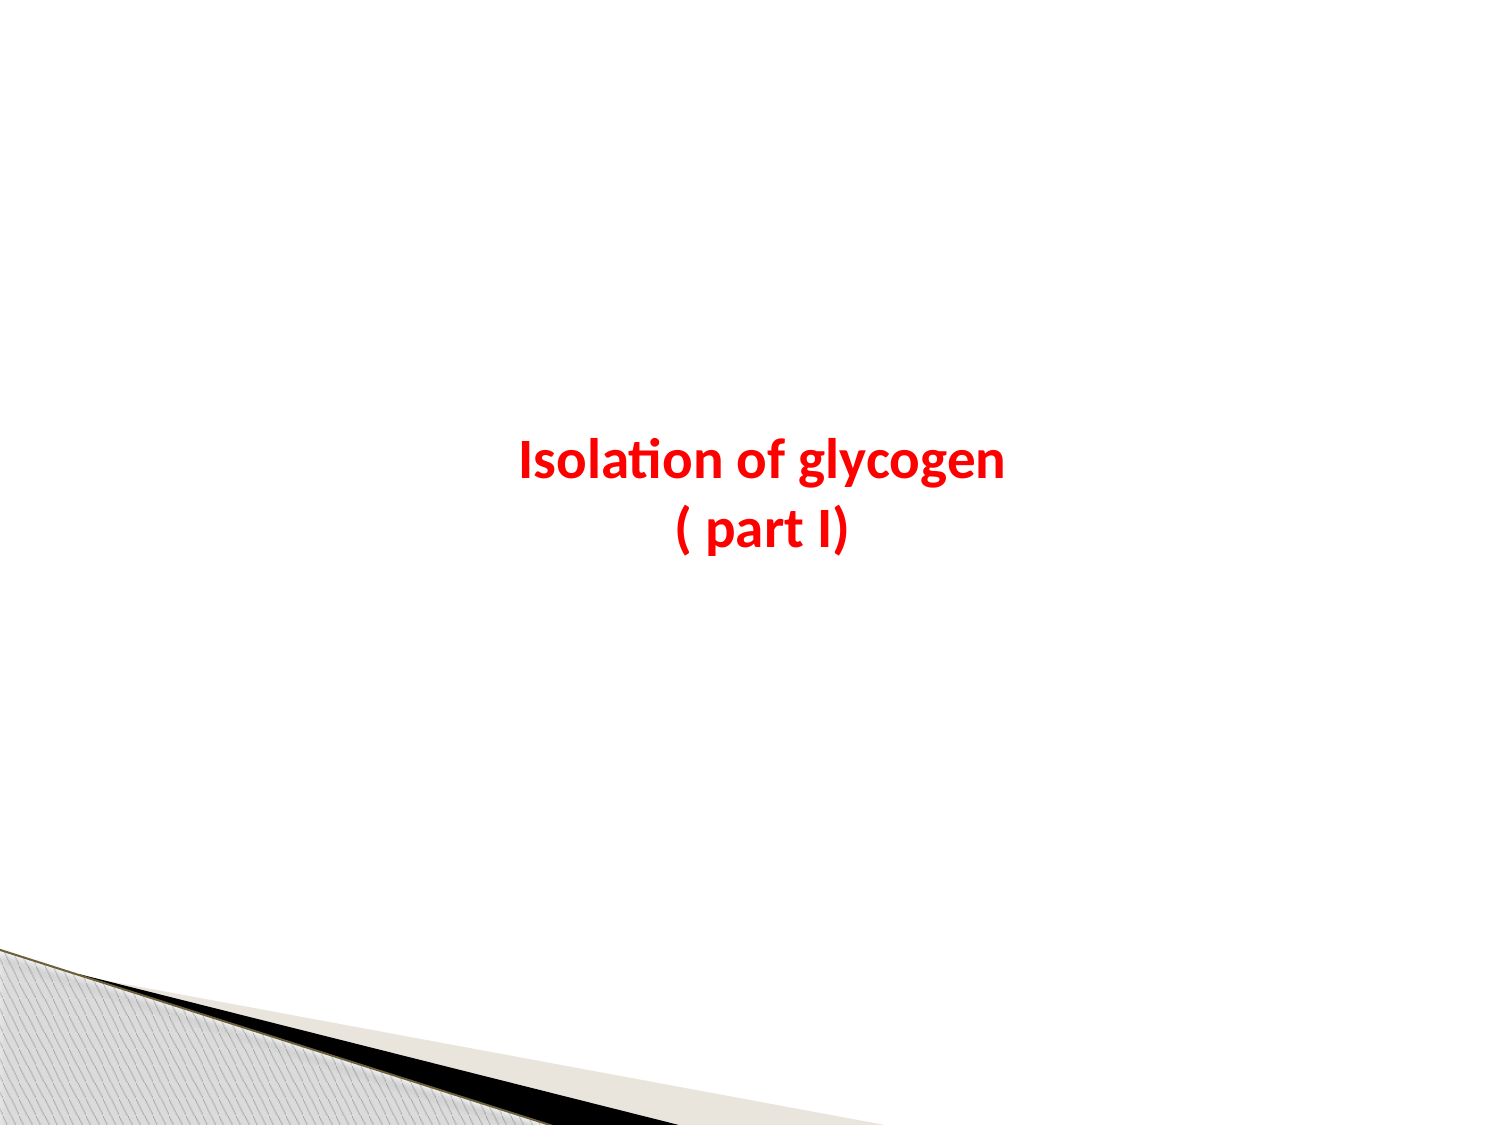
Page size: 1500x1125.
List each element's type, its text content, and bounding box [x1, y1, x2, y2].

title Isolation of glycogen ( part I) [125, 412, 1400, 636]
